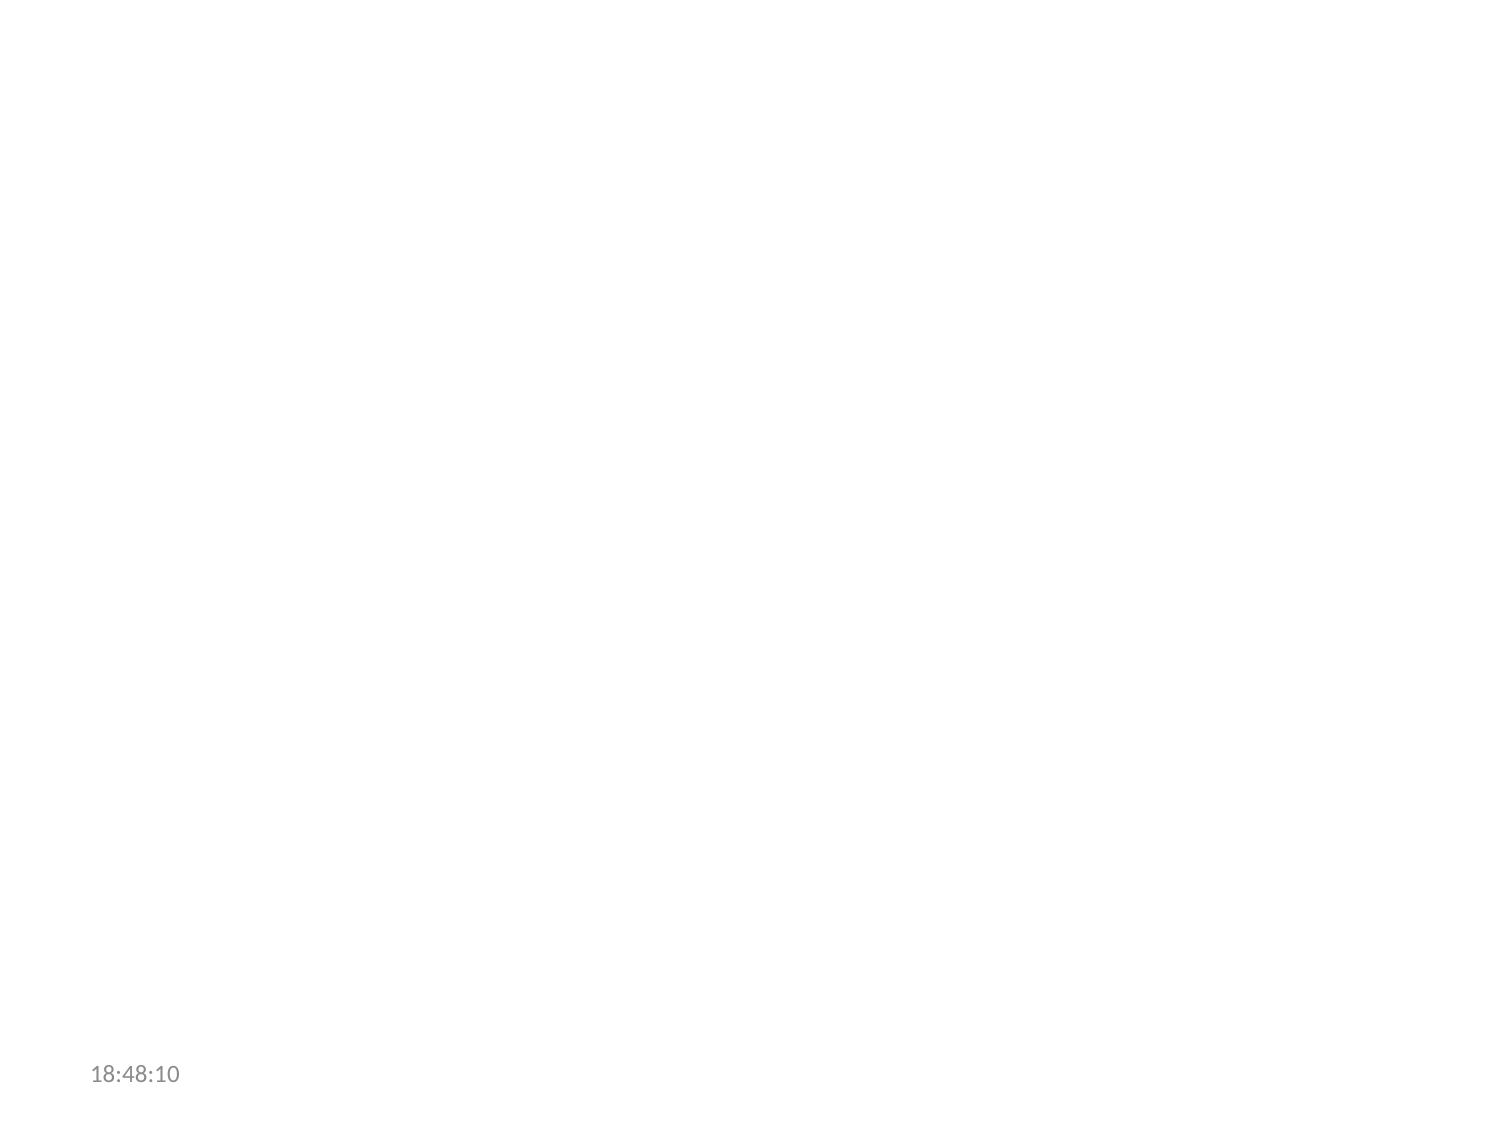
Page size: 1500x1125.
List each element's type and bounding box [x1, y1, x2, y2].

slide_number [75, 1042, 425, 1103]
